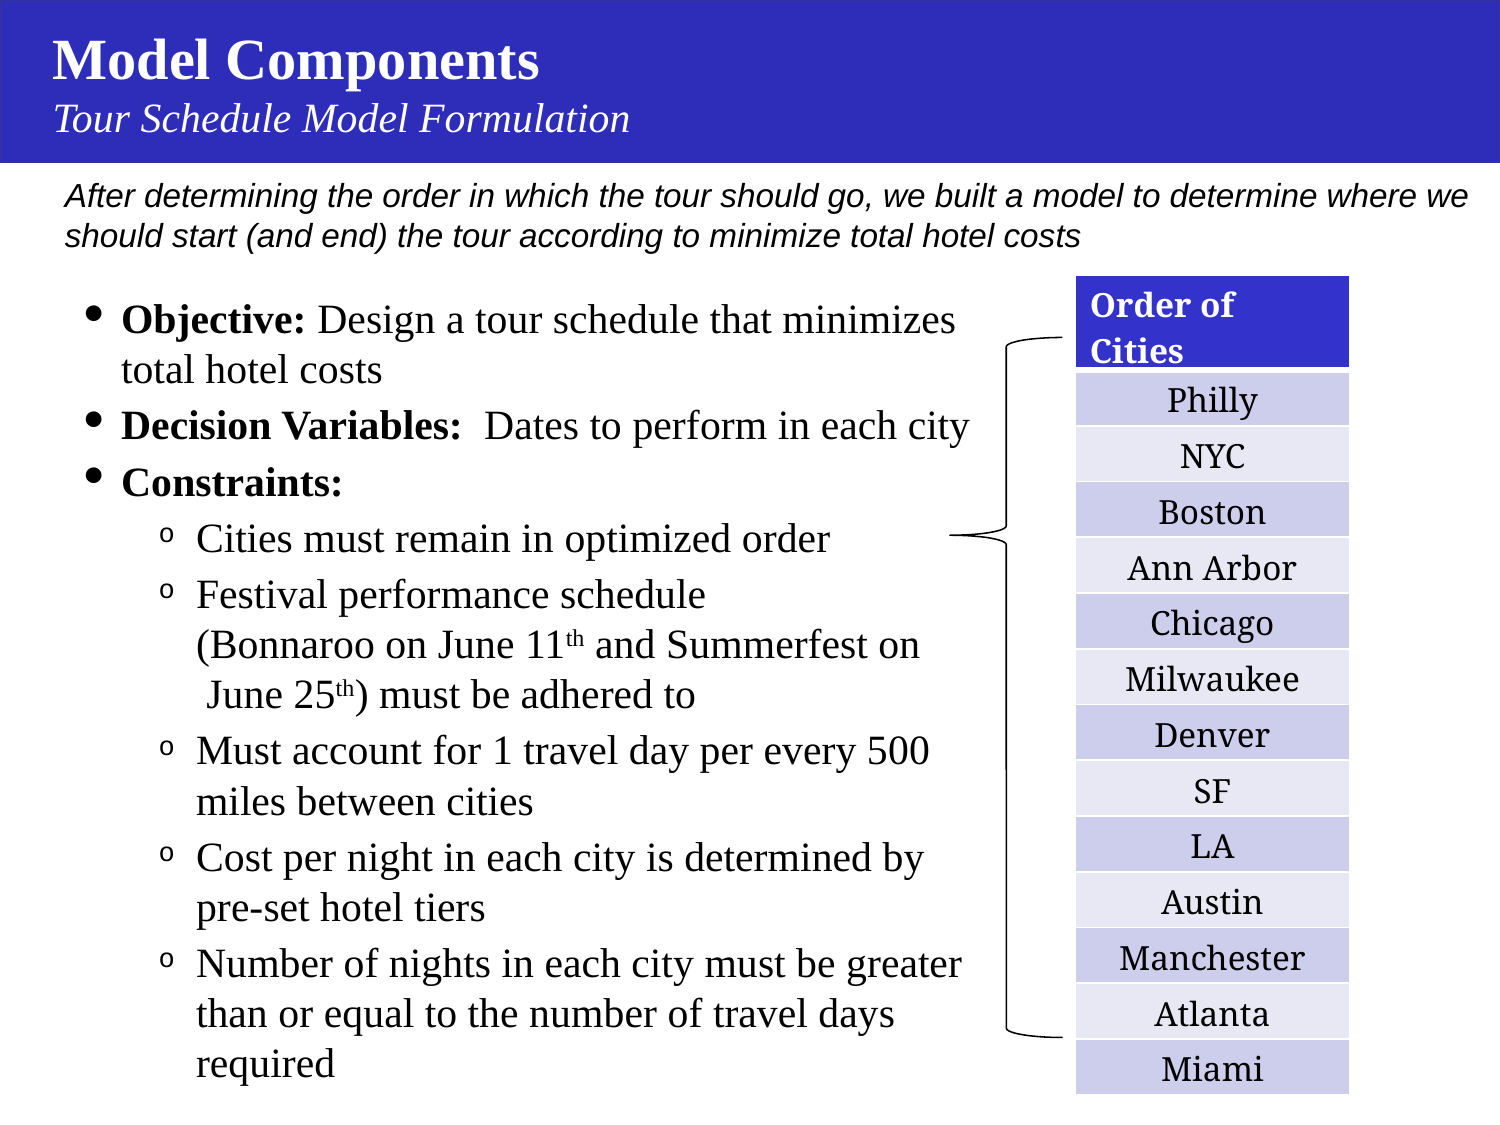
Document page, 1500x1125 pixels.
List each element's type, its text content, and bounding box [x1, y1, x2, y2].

table_cell Austin [1076, 873, 1349, 927]
table_cell Chicago [1076, 594, 1349, 648]
text_box After determining the order in which the tour should go, we built a model to determine where we should start (and end) the tour according to minimize total hotel costs [50, 166, 1500, 262]
table_cell Manchester [1076, 928, 1349, 982]
title Model Components Tour Schedule Model Formulation [37, 12, 1313, 151]
text_box [949, 337, 1063, 1038]
table_cell Atlanta [1076, 984, 1349, 1038]
table_cell Milwaukee [1076, 650, 1349, 704]
table_cell Miami [1076, 1040, 1349, 1094]
table_header Order of Cities [1076, 276, 1349, 367]
table_cell Denver [1076, 705, 1349, 759]
table_cell NYC [1076, 427, 1349, 481]
table_cell Ann Arbor [1076, 538, 1349, 592]
table_cell Philly [1076, 373, 1349, 425]
table_cell LA [1076, 817, 1349, 871]
table_cell SF [1076, 761, 1349, 815]
text_box Objective: Design a tour schedule that minimizes total hotel costs Decision Variables: Dates to perform in each city Constraints: Cities must remain in optimized order Festival performance schedule (Bonnaroo on June 11th and Summerfest on June 25th) must be adhered to Must account for 1 travel day per every 500 miles between cities Cost per night in each city is determined by pre-set hotel tiers Number of nights in each city must be greater than or equal to the number of travel days required [49, 284, 1038, 1094]
table_cell Boston [1076, 482, 1349, 536]
